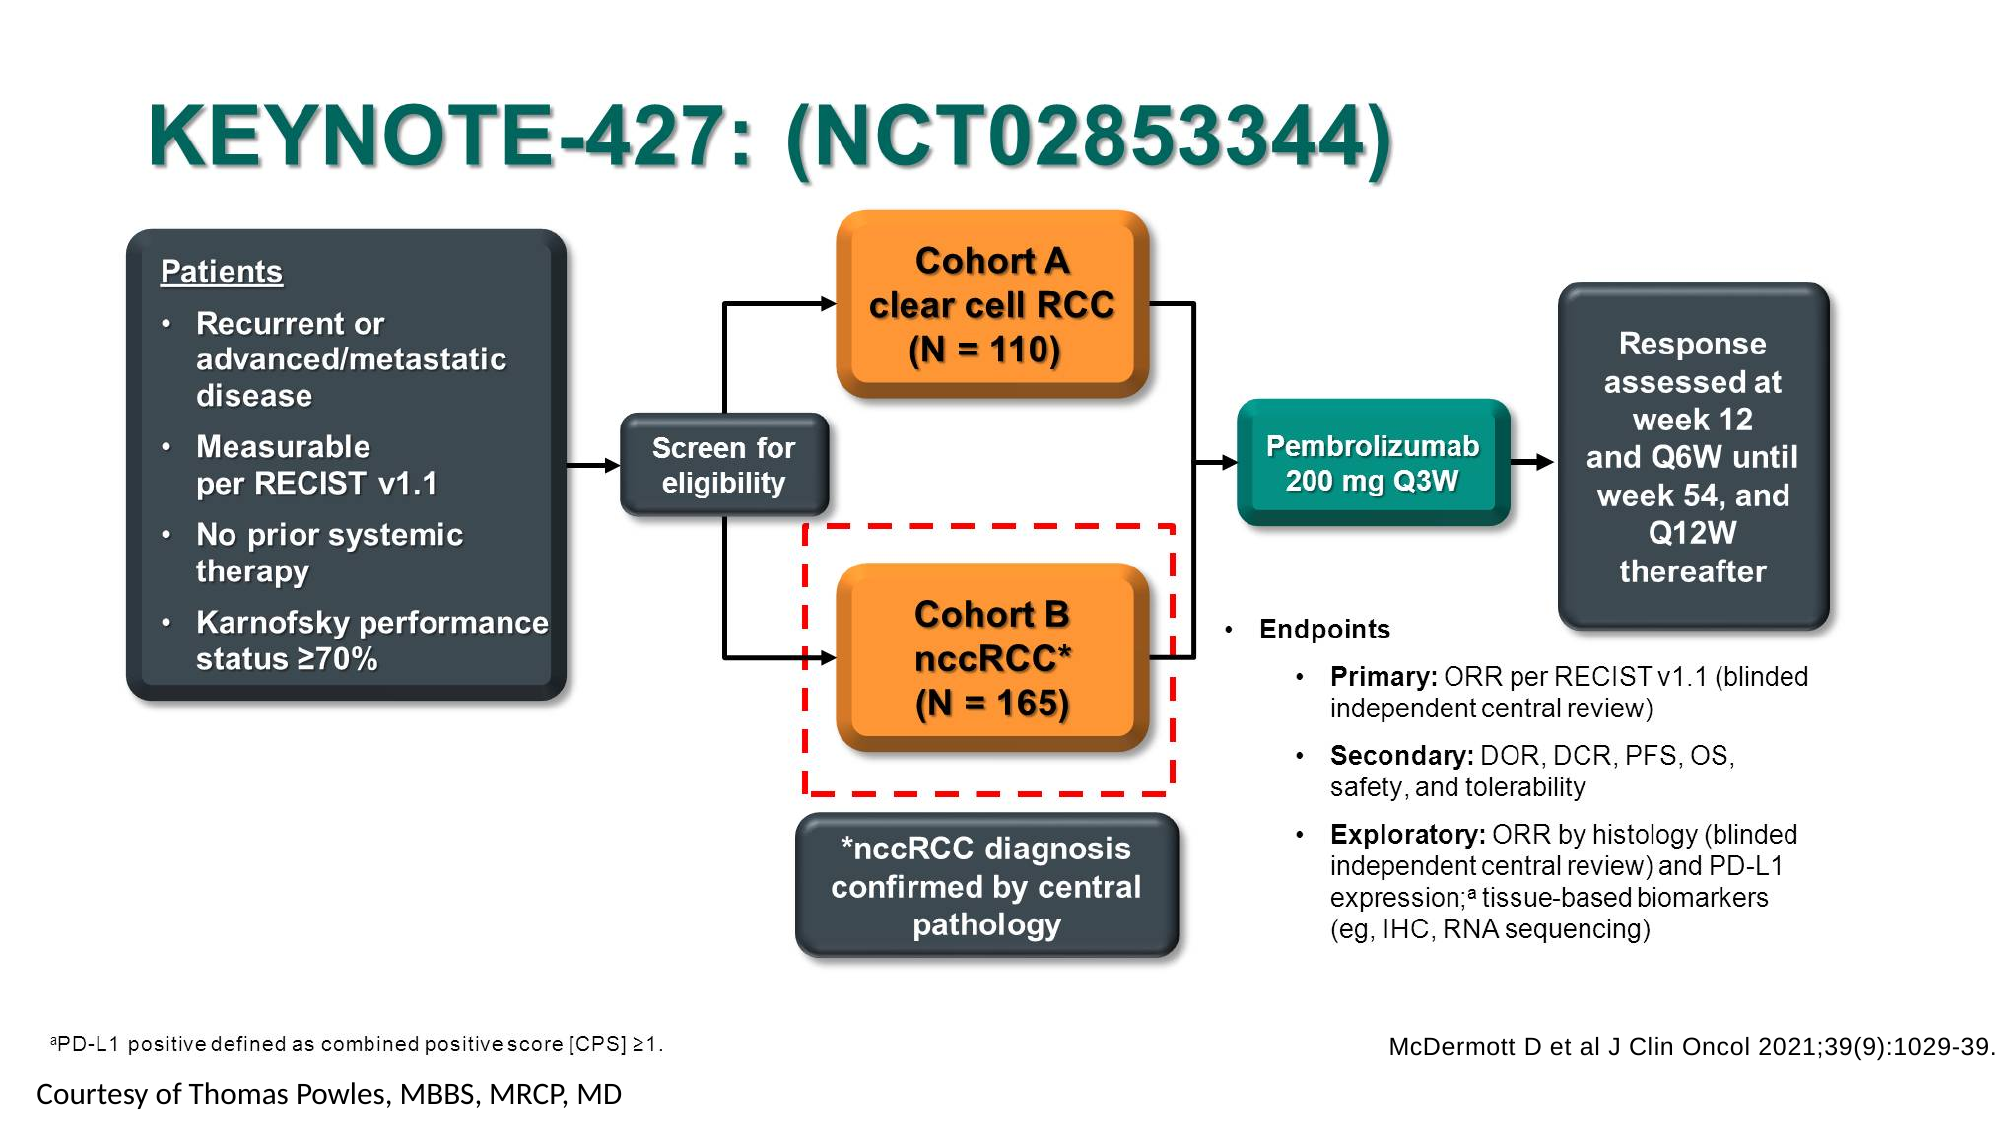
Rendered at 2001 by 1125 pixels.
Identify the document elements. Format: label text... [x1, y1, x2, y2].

text_box Courtesy of Thomas Powles, MBBS, MRCP, MD [21, 1065, 1025, 1119]
text_box McDermott D et al J Clin Oncol 2021;39(9):1029-39. [1926, 1030, 2000, 1061]
picture [30, 0, 1923, 1064]
